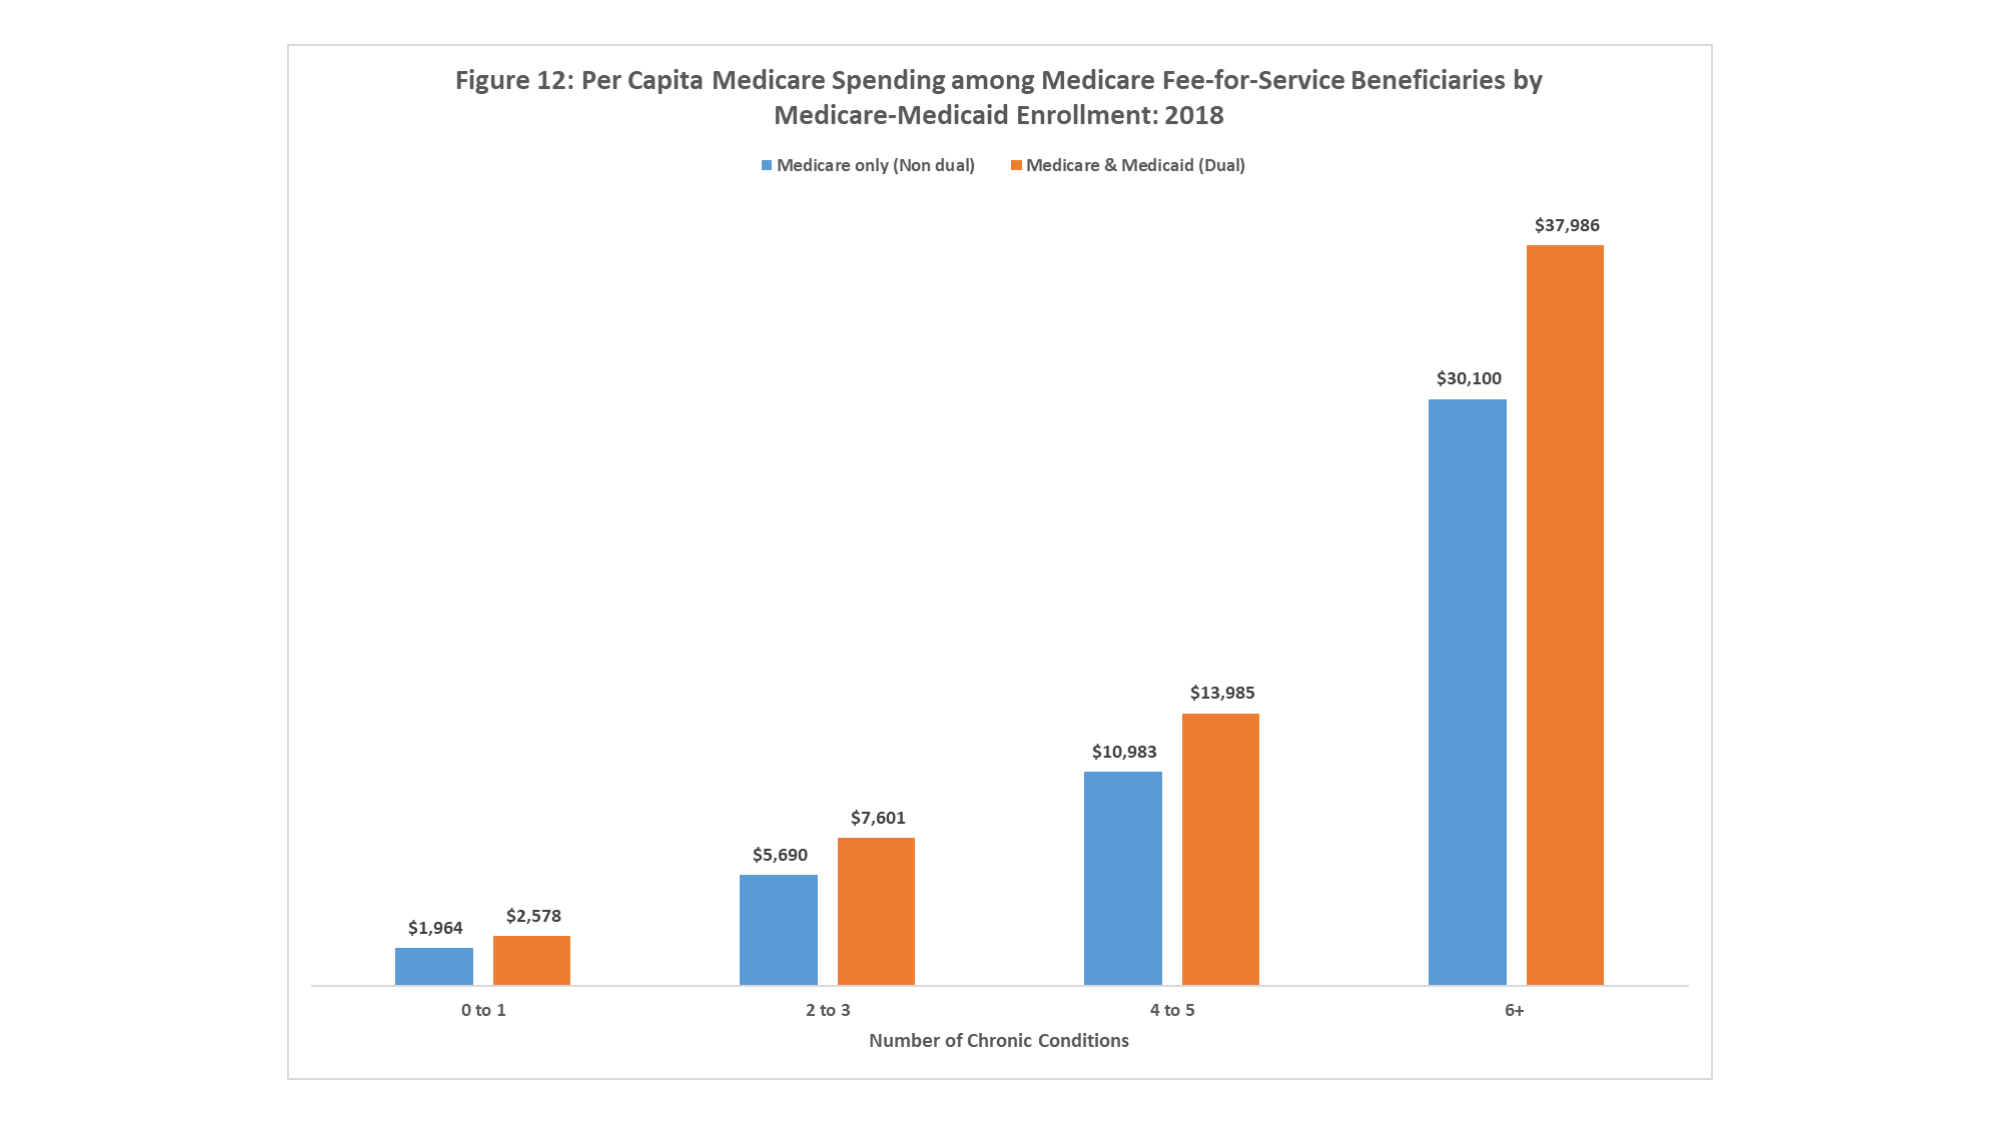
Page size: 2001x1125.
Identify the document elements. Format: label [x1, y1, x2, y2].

picture [287, 44, 1713, 1080]
